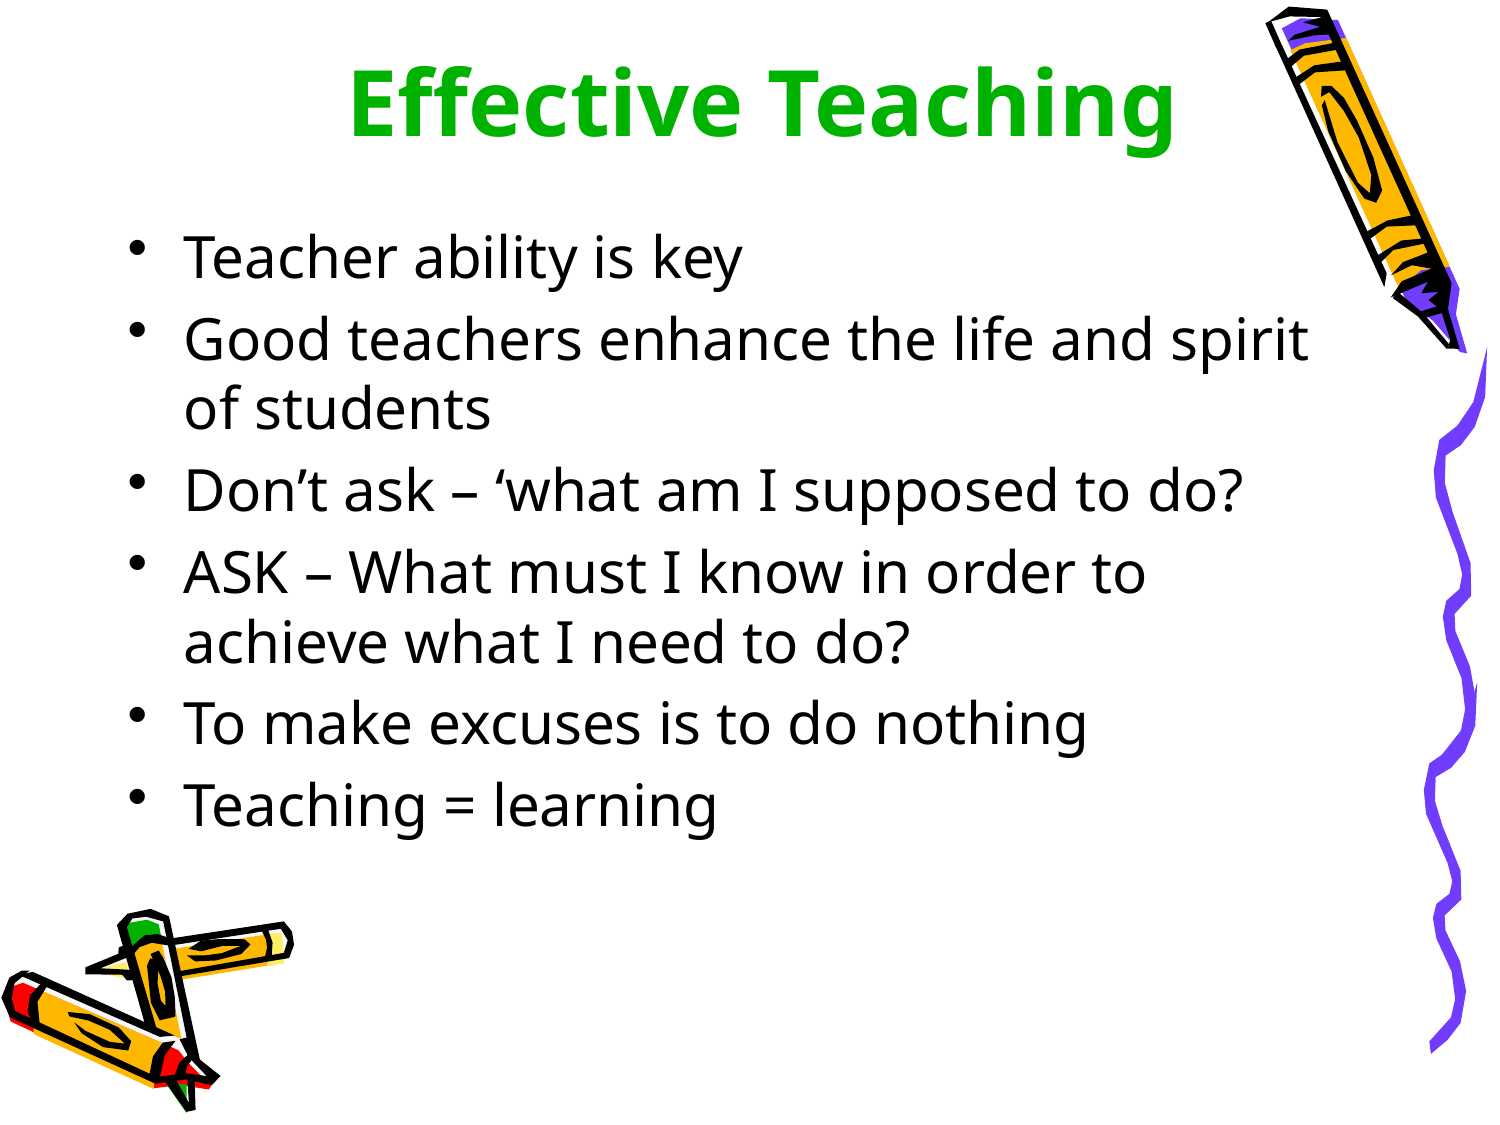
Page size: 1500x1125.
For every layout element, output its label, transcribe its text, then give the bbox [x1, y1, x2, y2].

list Teacher ability is key Good teachers enhance the life and spirit of students Don’t ask – ‘what am I supposed to do? ASK – What must I know in order to achieve what I need to do? To make excuses is to do nothing Teaching = learning [112, 212, 1376, 813]
title Effective Teaching [112, 24, 1413, 163]
